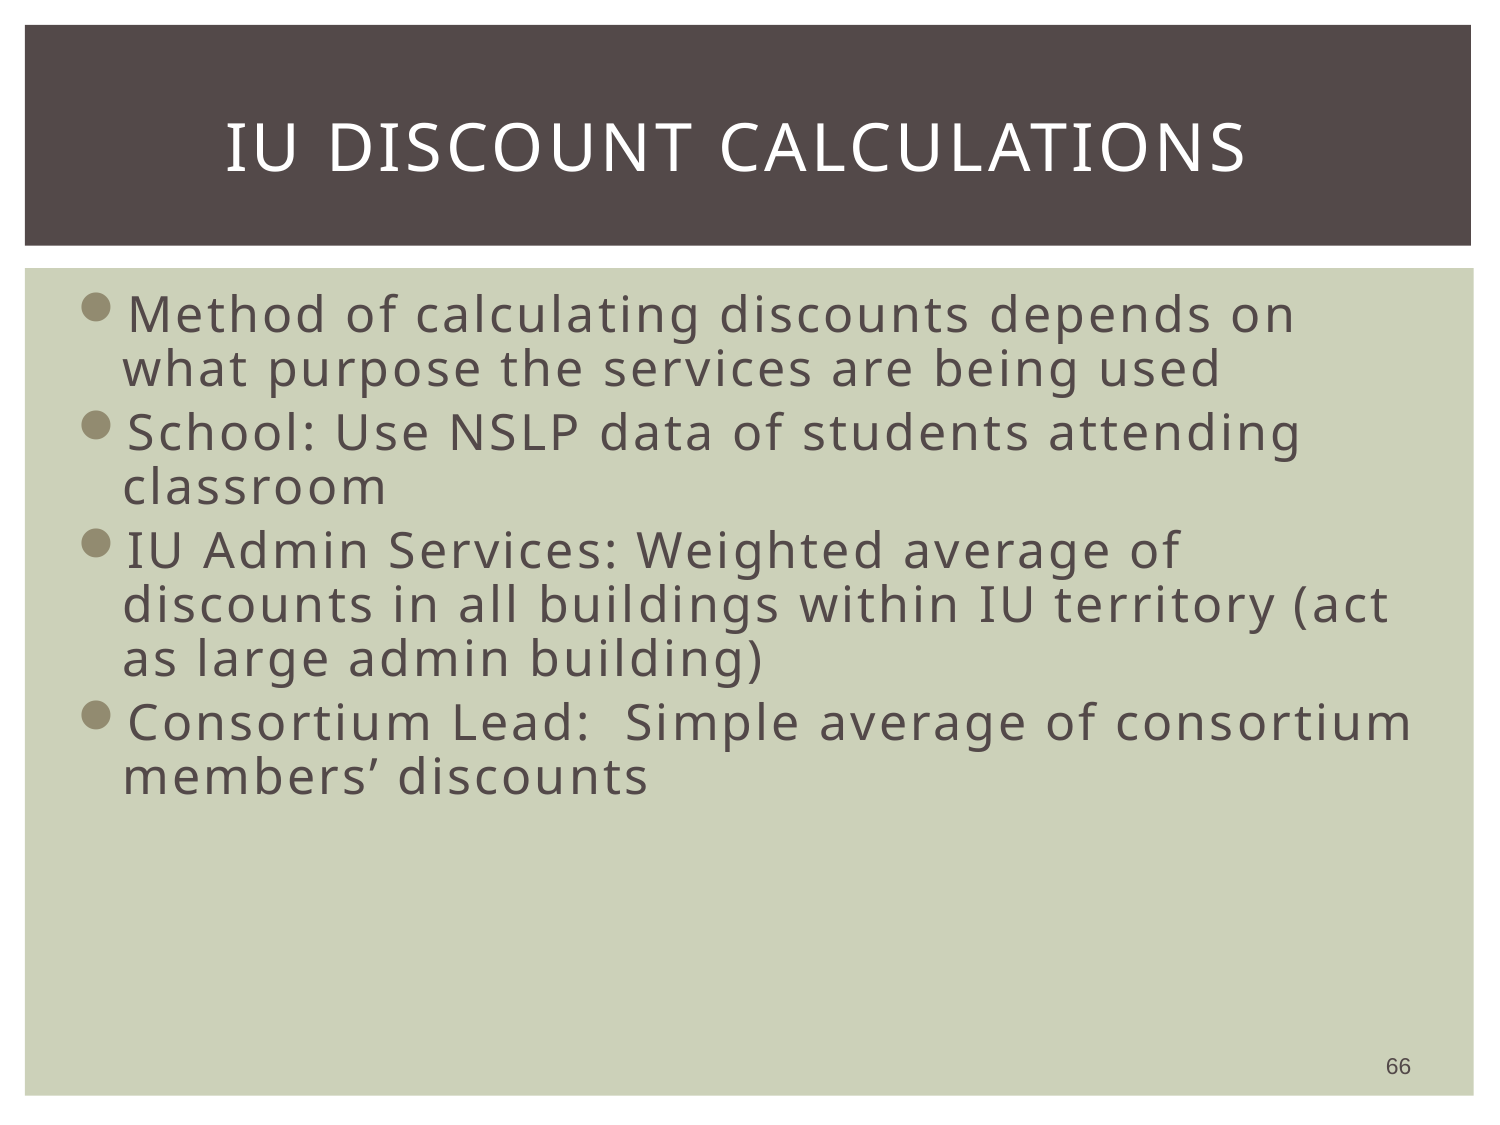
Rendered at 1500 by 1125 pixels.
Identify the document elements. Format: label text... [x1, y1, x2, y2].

slide_number 66 [1349, 1041, 1448, 1089]
list Method of calculating discounts depends on what purpose the services are being used School: Use NSLP data of students attending classroom IU Admin Services: Weighted average of discounts in all buildings within IU territory (act as large admin building) Consortium Lead: Simple average of consortium members’ discounts [62, 282, 1442, 1005]
title IU Discount Calculations [62, 58, 1438, 232]
